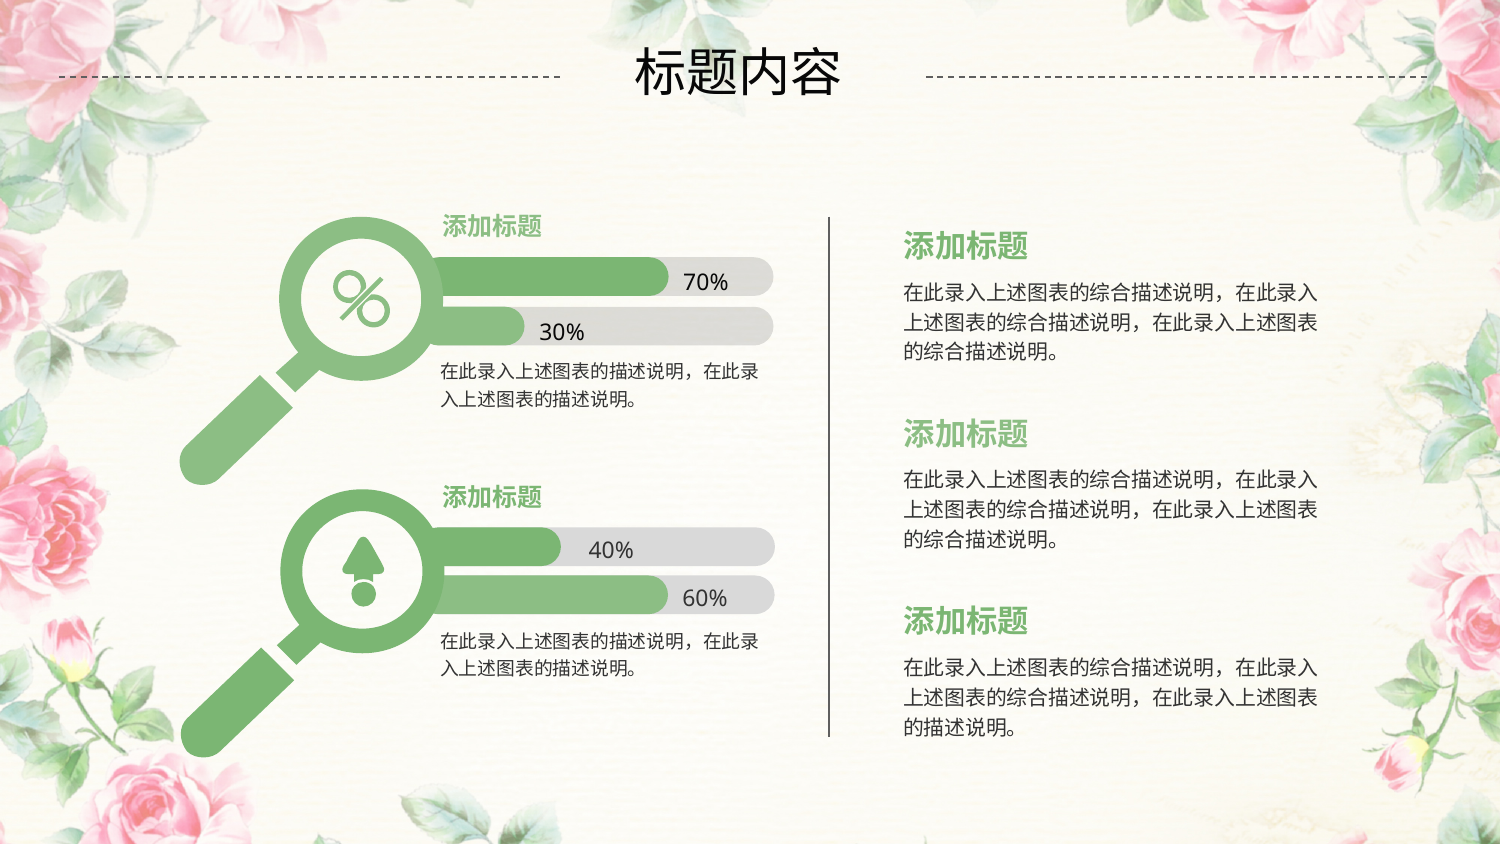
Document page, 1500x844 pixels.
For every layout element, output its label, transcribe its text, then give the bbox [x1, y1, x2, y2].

text_box 添加标题 [892, 408, 1041, 456]
text_box 标题内容 [608, 32, 868, 110]
text_box 在此录入上述图表的综合描述说明，在此录入上述图表的综合描述说明，在此录入上述图表的综合描述说明。 [891, 268, 1338, 370]
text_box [450, 522, 776, 571]
picture [0, 0, 1500, 844]
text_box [178, 488, 445, 760]
text_box 在此录入上述图表的综合描述说明，在此录入上述图表的综合描述说明，在此录入上述图表的描述说明。 [891, 643, 1338, 745]
text_box 在此录入上述图表的描述说明，在此录入上述图表的描述说明。 [450, 627, 775, 685]
text_box 添加标题 [892, 220, 1041, 268]
text_box 添加标题 [431, 204, 554, 246]
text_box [449, 304, 774, 354]
text_box 在此录入上述图表的描述说明，在此录入上述图表的描述说明。 [449, 361, 775, 416]
text_box 添加标题 [448, 476, 554, 518]
text_box 在此录入上述图表的综合描述说明，在此录入上述图表的综合描述说明，在此录入上述图表的综合描述说明。 [891, 456, 1338, 558]
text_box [449, 253, 774, 303]
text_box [177, 216, 444, 488]
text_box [450, 570, 775, 620]
text_box 添加标题 [892, 595, 1041, 643]
